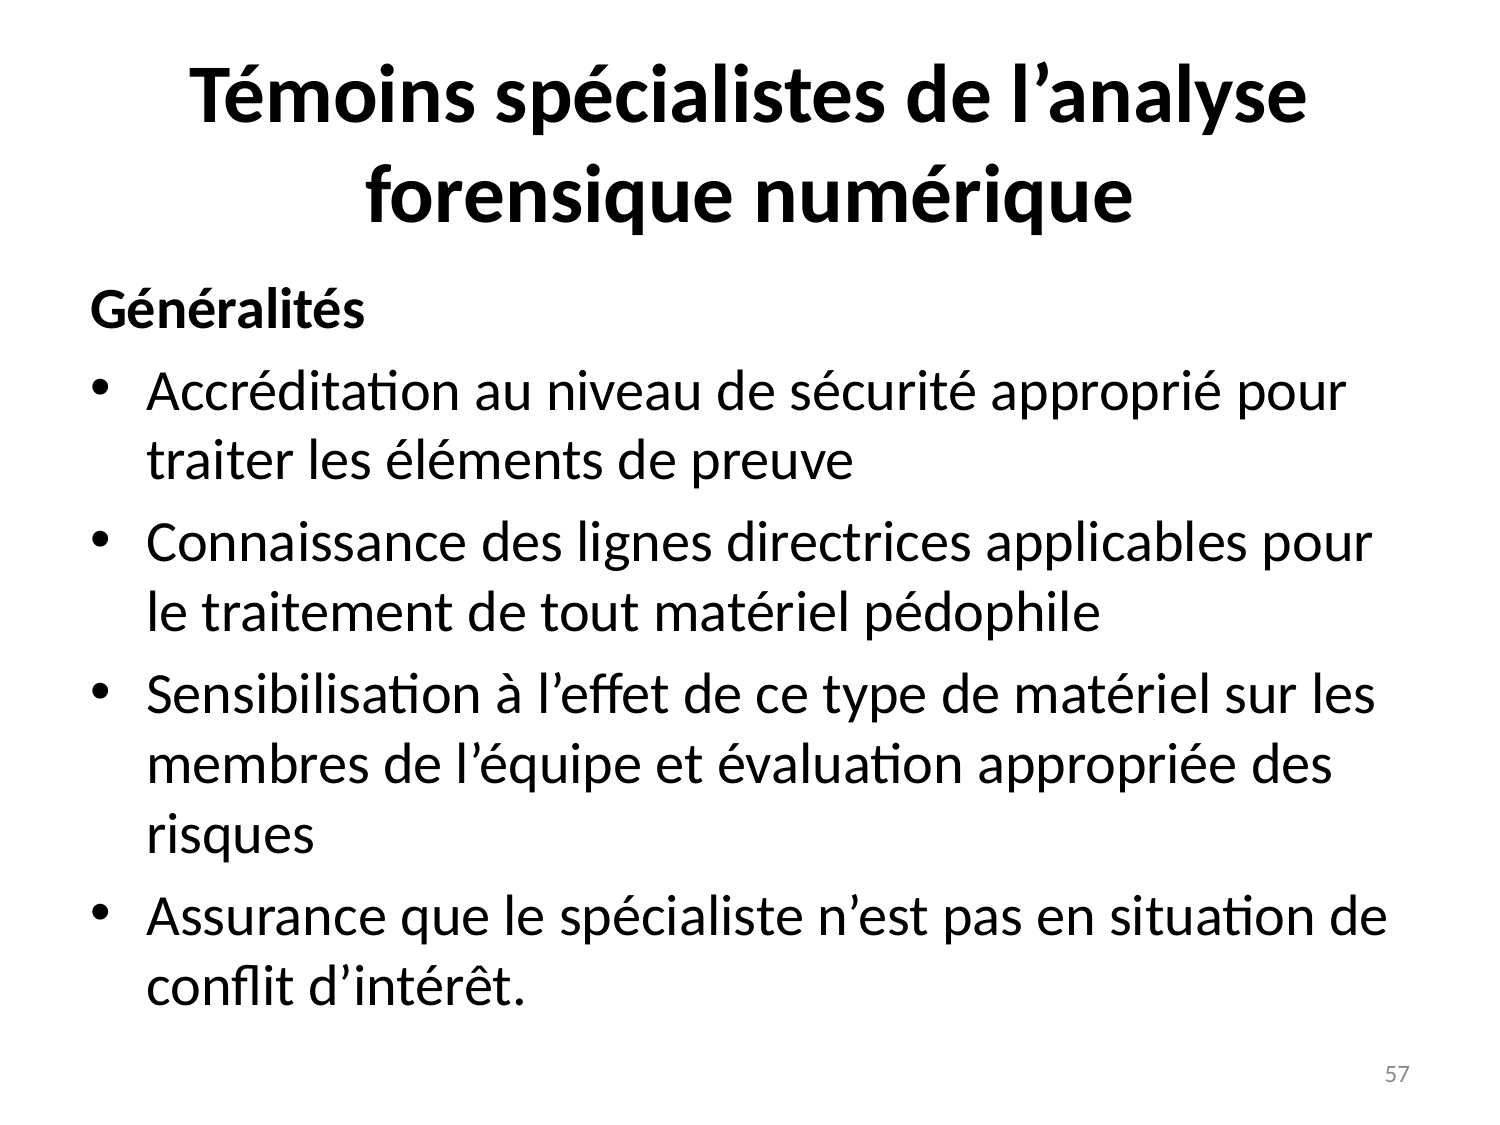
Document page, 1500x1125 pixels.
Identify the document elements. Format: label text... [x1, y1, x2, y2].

slide_number * [1074, 1042, 1425, 1103]
title Témoins spécialistes de l’analyse forensique numérique [75, 45, 1425, 233]
list Généralités Accréditation au niveau de sécurité approprié pour traiter les éléments de preuve Connaissance des lignes directrices applicables pour le traitement de tout matériel pédophile Sensibilisation à l’effet de ce type de matériel sur les membres de l’équipe et évaluation appropriée des risques Assurance que le spécialiste n’est pas en situation de conflit d’intérêt. [75, 262, 1425, 1005]
